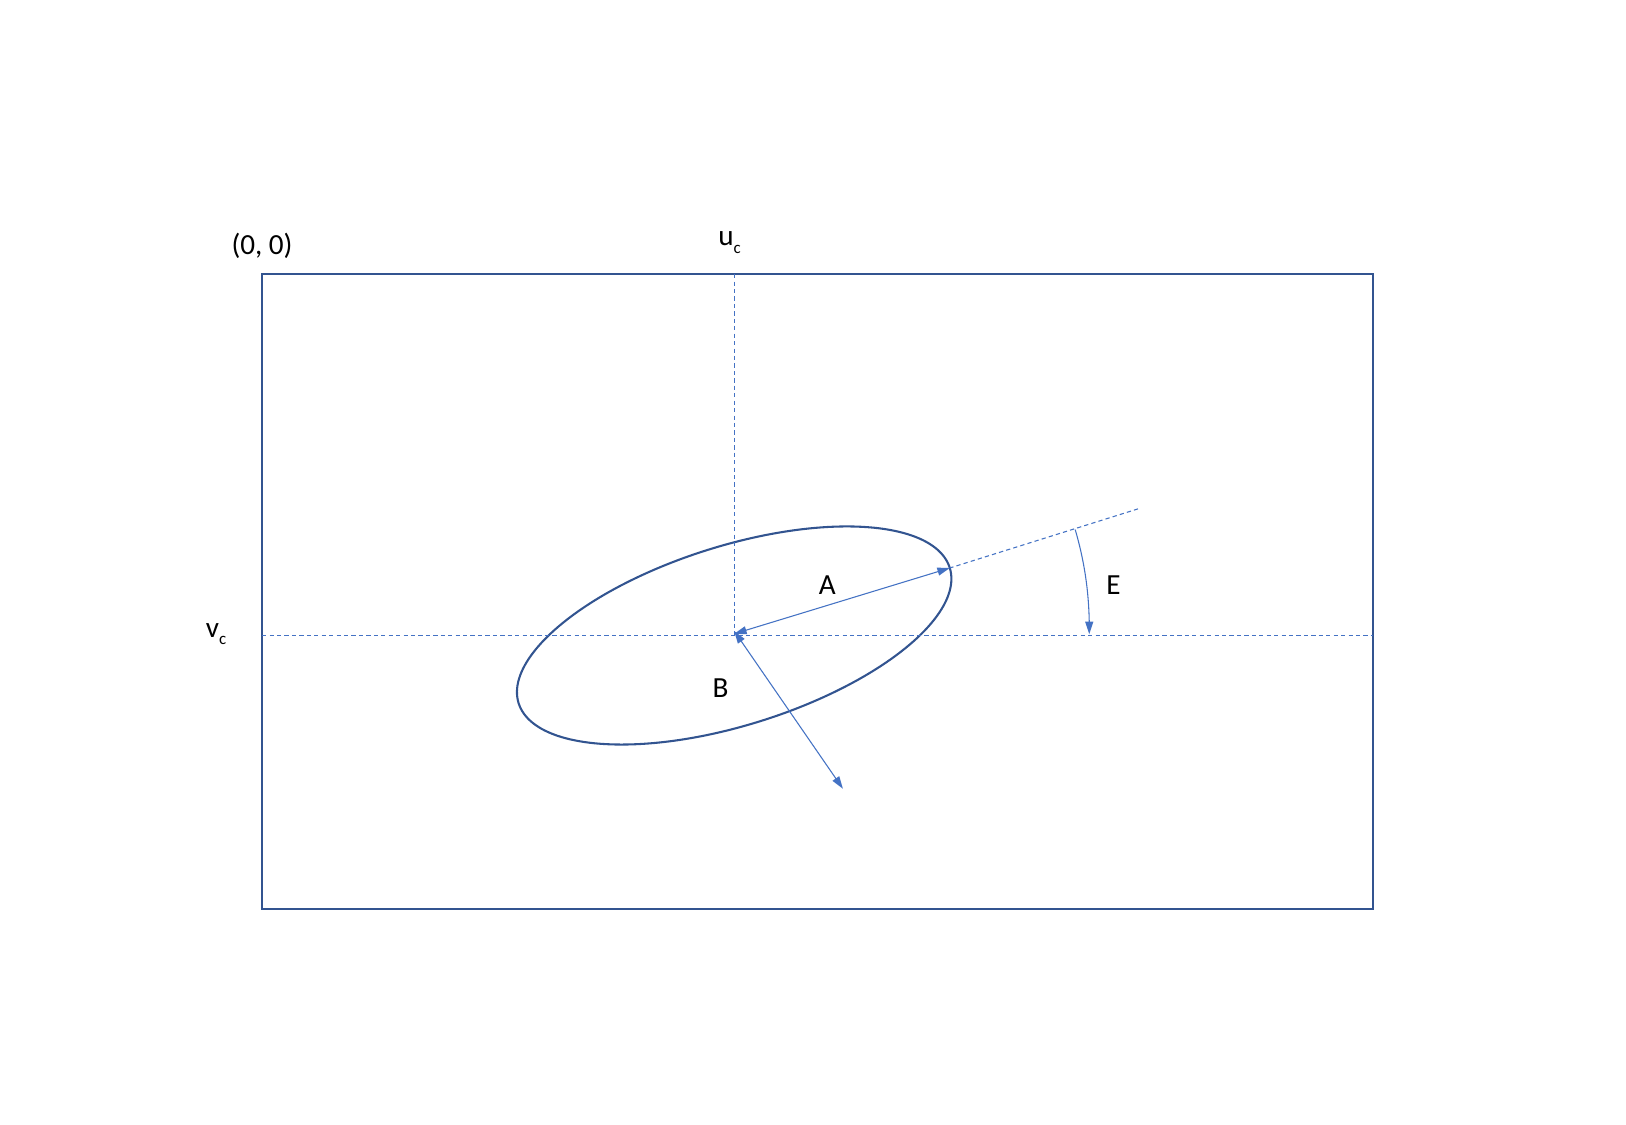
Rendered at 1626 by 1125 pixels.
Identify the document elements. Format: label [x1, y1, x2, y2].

text_box [190, 209, 1374, 984]
